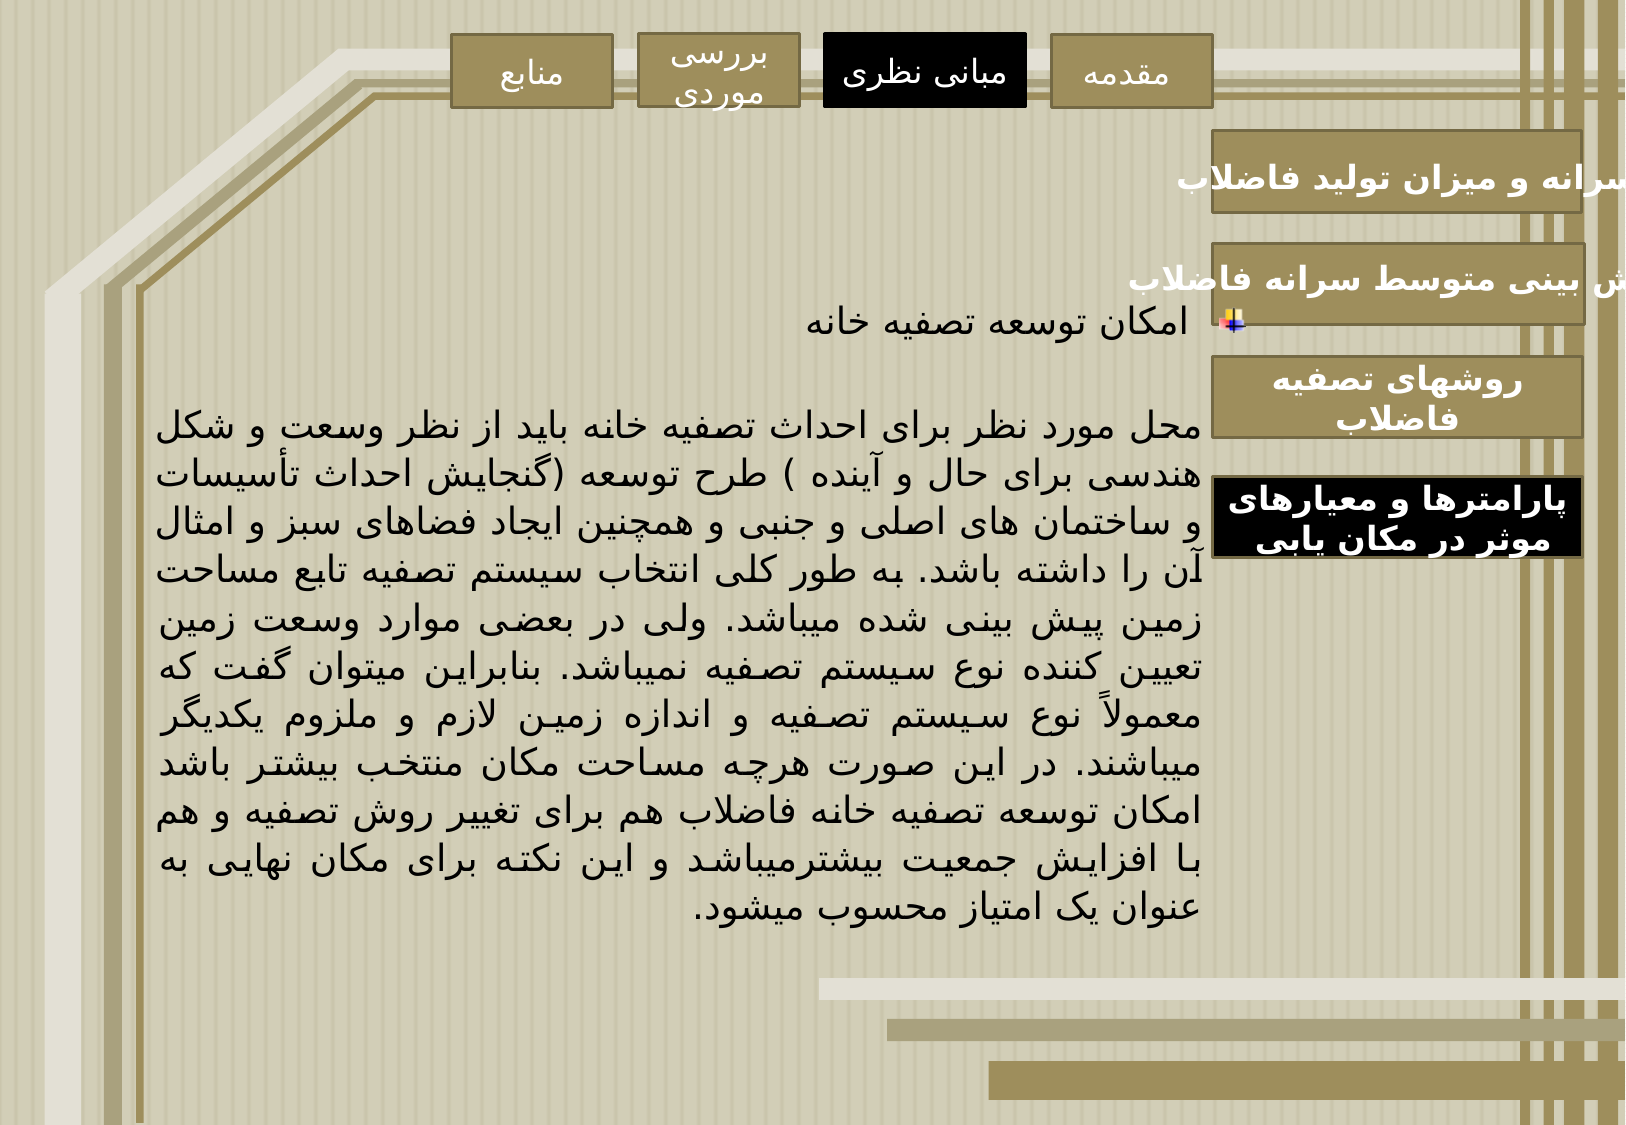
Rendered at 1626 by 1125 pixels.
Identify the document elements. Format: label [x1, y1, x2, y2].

text_box [8, 0, 1625, 1125]
